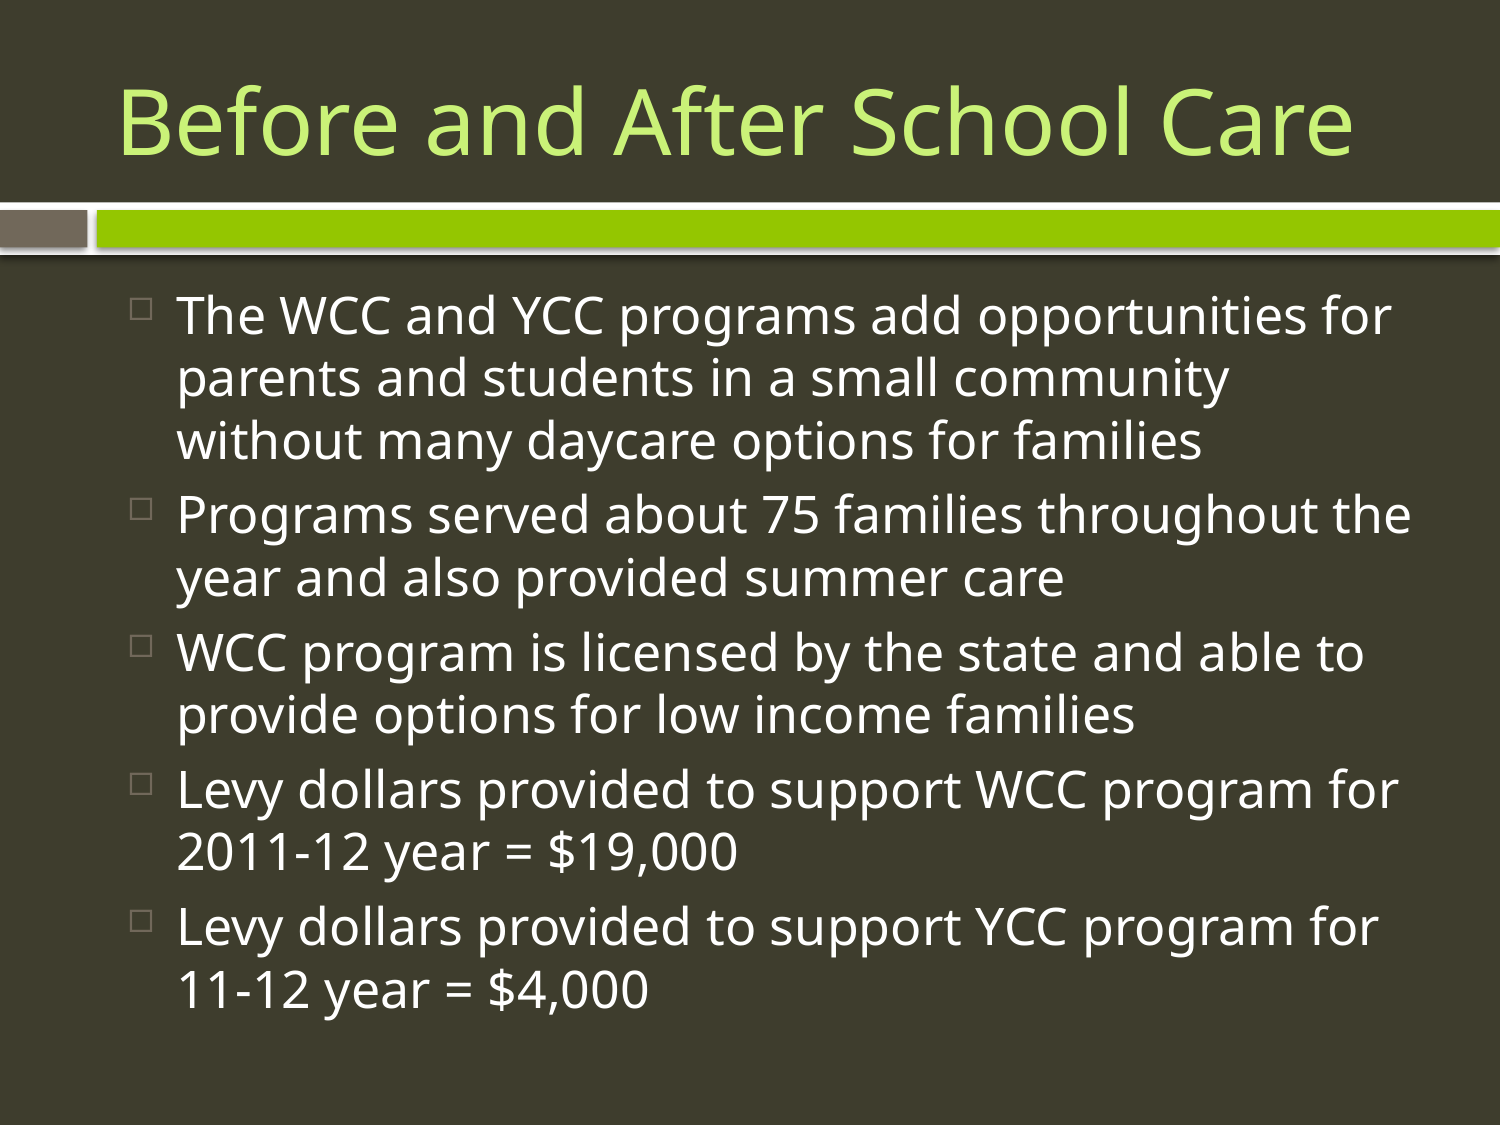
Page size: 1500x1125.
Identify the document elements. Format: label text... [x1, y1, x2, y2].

title Before and After School Care [100, 37, 1438, 200]
list The WCC and YCC programs add opportunities for parents and students in a small community without many daycare options for families Programs served about 75 families throughout the year and also provided summer care WCC program is licensed by the state and able to provide options for low income families Levy dollars provided to support WCC program for 2011-12 year = $19,000 Levy dollars provided to support YCC program for 11-12 year = $4,000 [112, 275, 1438, 1038]
